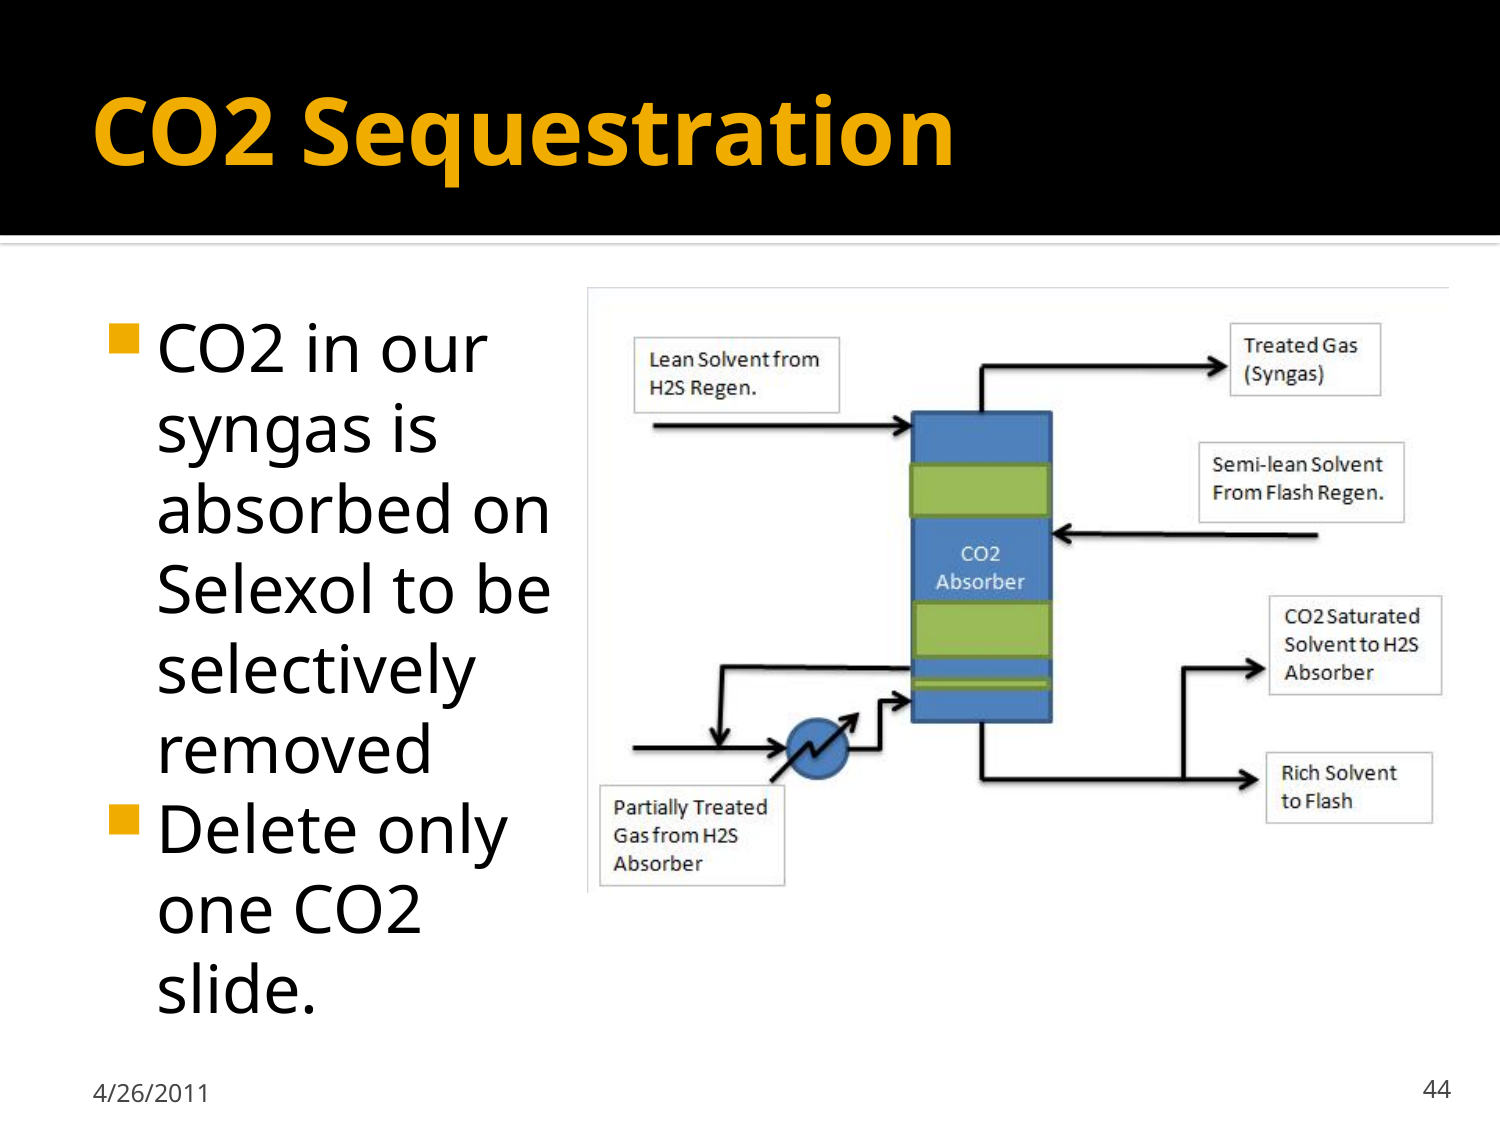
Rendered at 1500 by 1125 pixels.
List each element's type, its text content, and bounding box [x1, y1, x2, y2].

slide_number 44 [1345, 1062, 1467, 1108]
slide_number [75, 1062, 425, 1108]
list CO2 in our syngas is absorbed on Selexol to be selectively removed Delete only one CO2 slide. [75, 291, 613, 1050]
picture [587, 287, 1449, 893]
title CO2 Sequestration [75, 25, 1425, 231]
